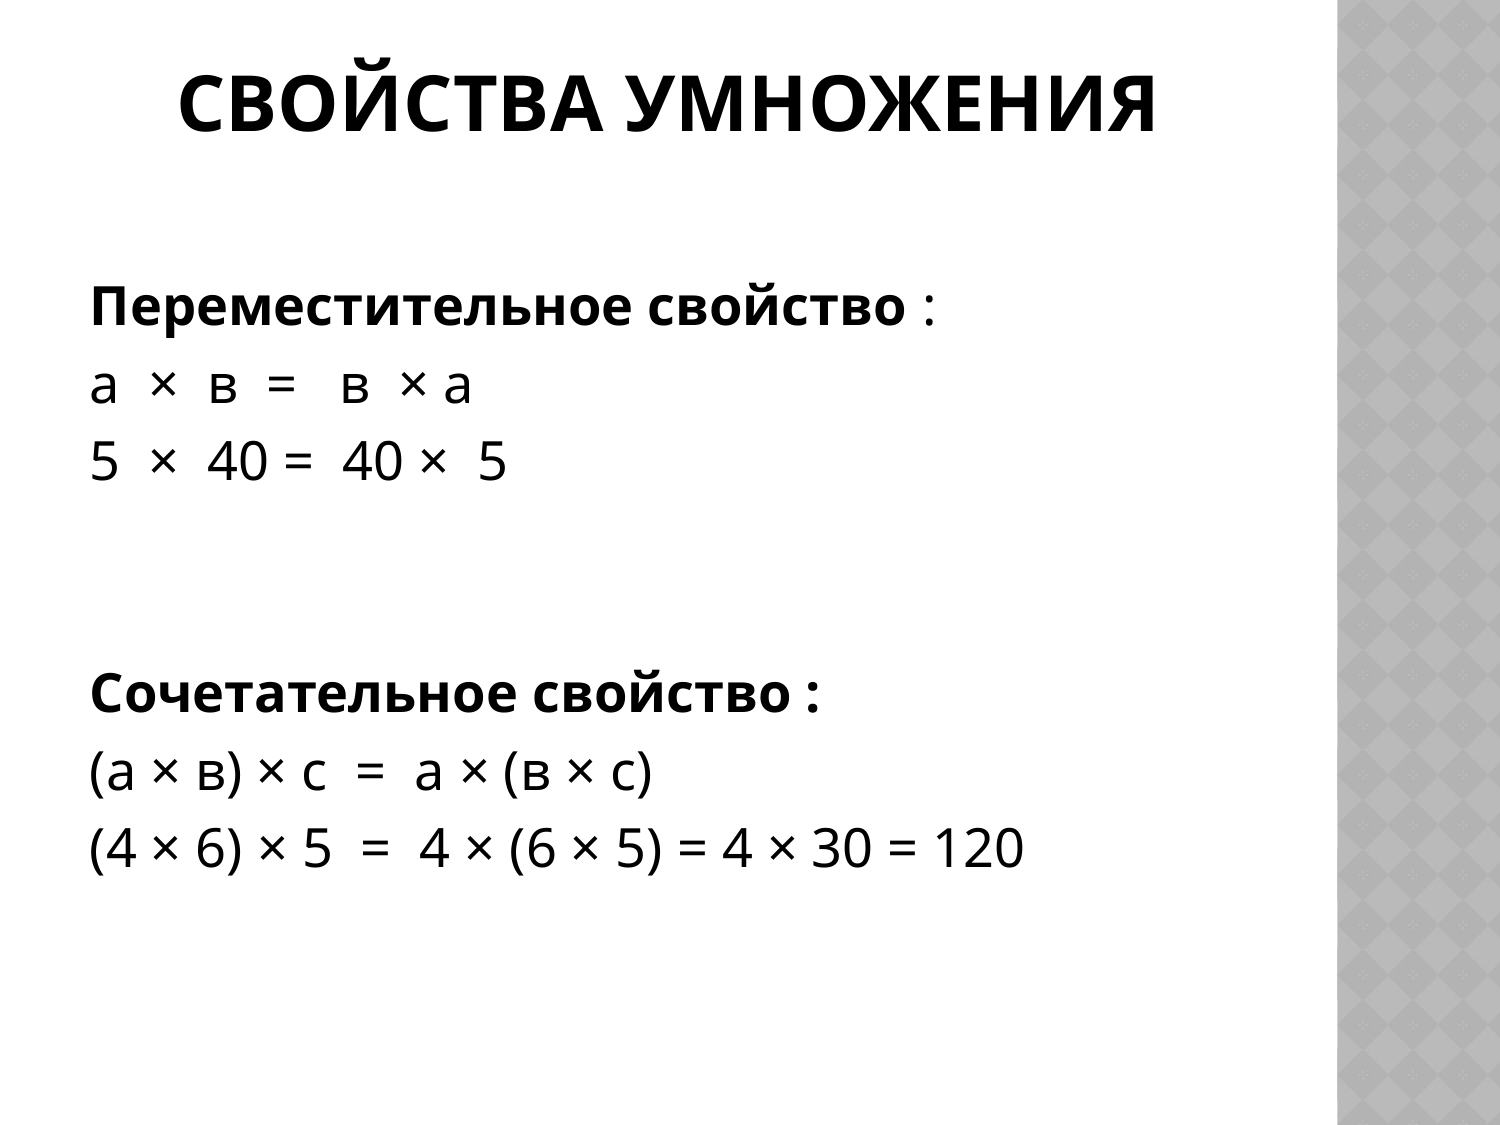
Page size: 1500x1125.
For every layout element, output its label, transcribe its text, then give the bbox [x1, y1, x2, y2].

list Переместительное свойство : а × в = в × а 5 × 40 = 40 × 5 Сочетательное свойство : (а × в) × с = а × (в × с) (4 × 6) × 5 = 4 × (6 × 5) = 4 × 30 = 120 [75, 264, 1263, 1059]
title Свойства умножения [75, 52, 1263, 240]
